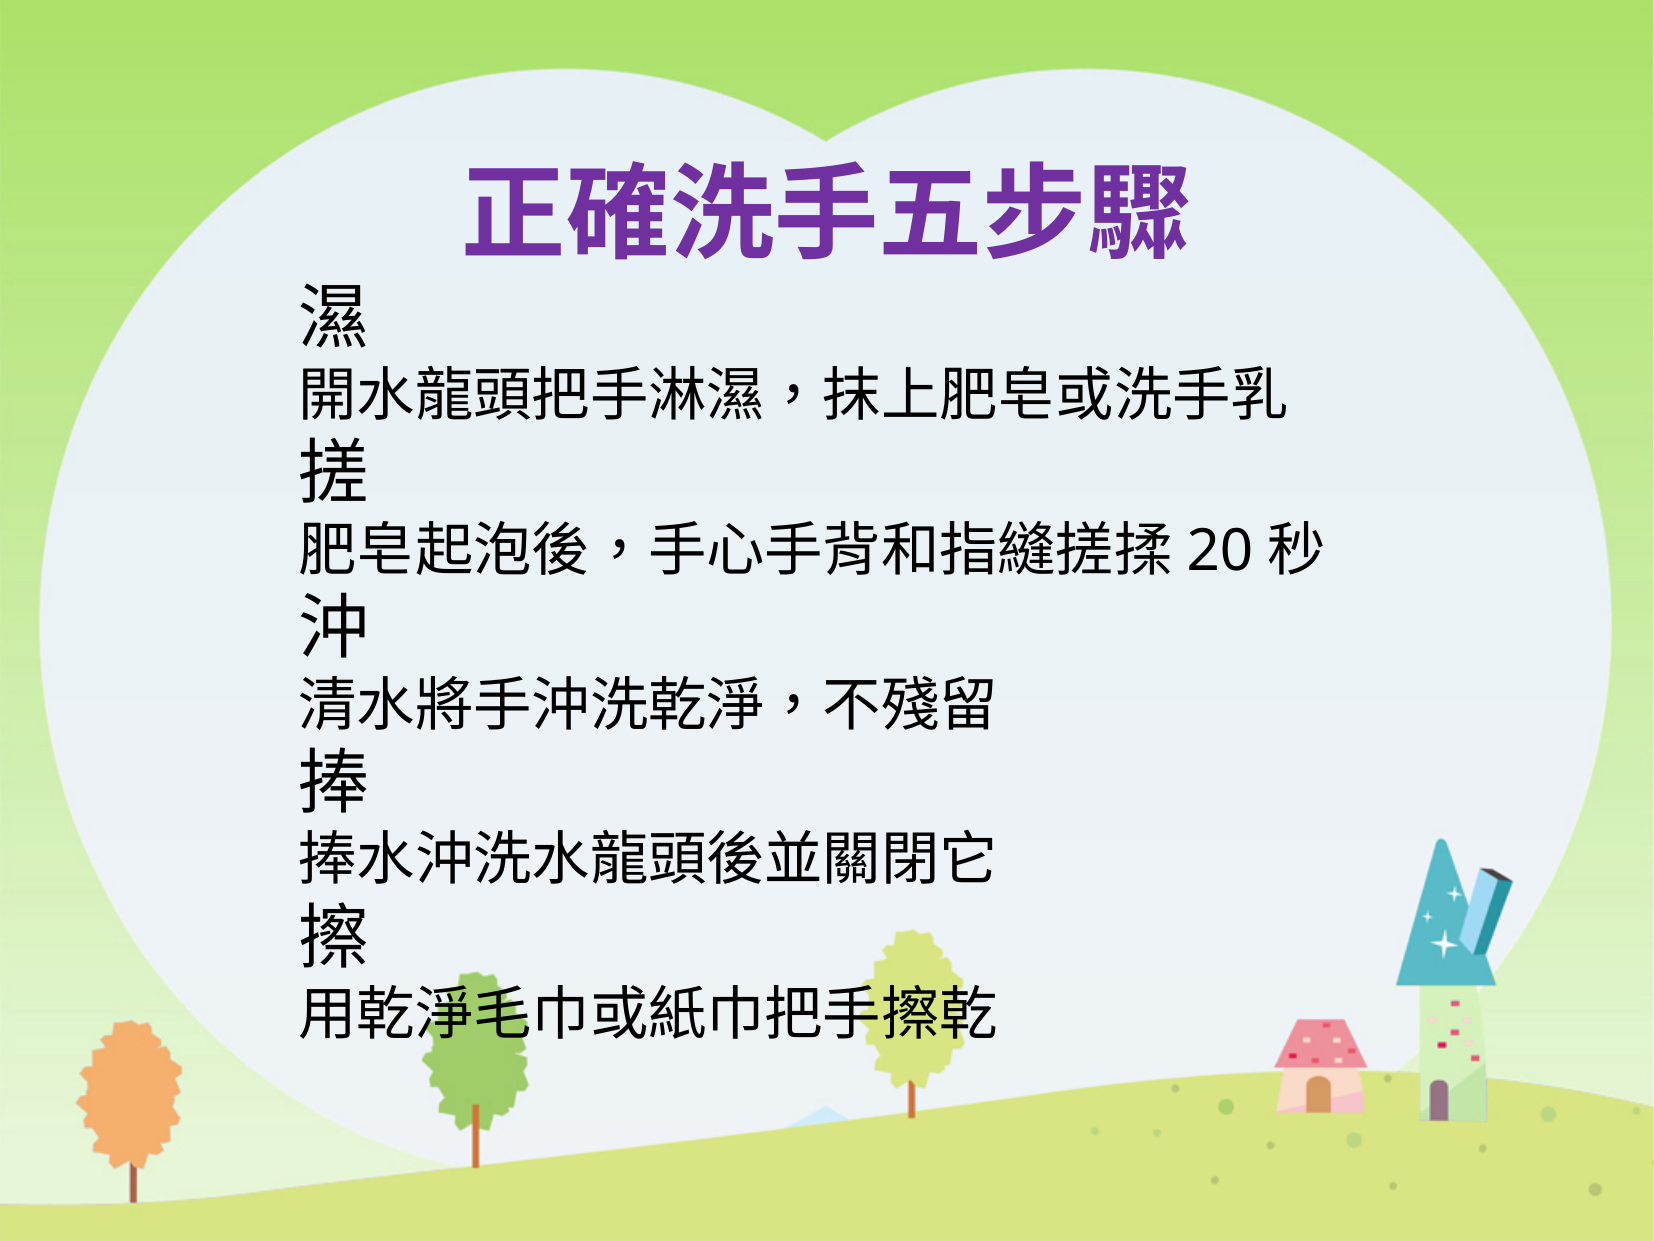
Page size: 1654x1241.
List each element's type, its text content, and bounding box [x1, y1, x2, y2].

picture [0, 0, 1654, 1241]
list 濕 開水龍頭把手淋濕，抹上肥皂或洗手乳 搓 肥皂起泡後，手心手背和指縫搓揉20秒 沖 清水將手沖洗乾淨，不殘留 捧 捧水沖洗水龍頭後並關閉它 擦 用乾淨毛巾或紙巾把手擦乾 [298, 272, 1355, 1086]
text_box 正確洗手五步驟 [82, 146, 1571, 272]
